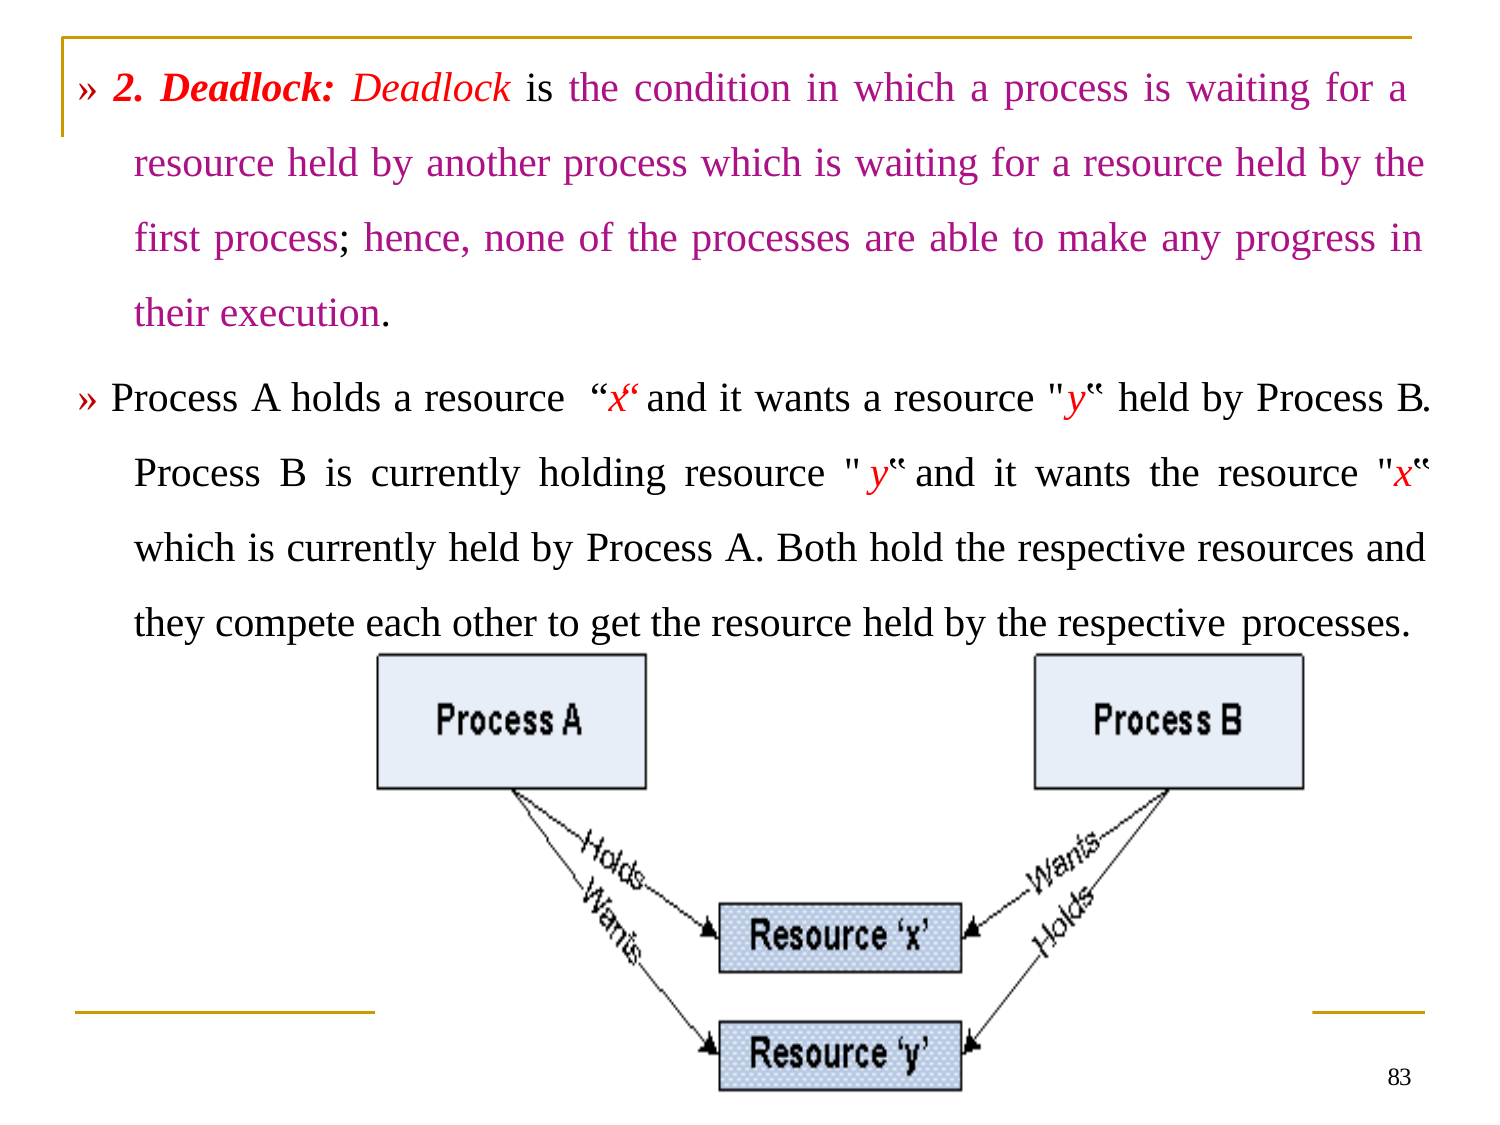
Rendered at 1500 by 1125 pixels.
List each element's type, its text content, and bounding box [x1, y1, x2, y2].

text_box [375, 649, 1313, 1100]
slide_number 83 [1381, 1061, 1417, 1125]
text_box » 2. Deadlock: Deadlock is the condition in which a process is waiting for a resource held by another process which is waiting for a resource held by the first process; hence, none of the processes are able to make any progress in their execution. » Process A holds a resource “x“ and it wants a resource " y‟ held by Process B. Process B is currently holding resource " y‟ and it wants the resource "x‟ which is currently held by Process A. Both hold the respective resources and they compete each other to get the resource held by the respective processes. [75, 32, 1439, 645]
